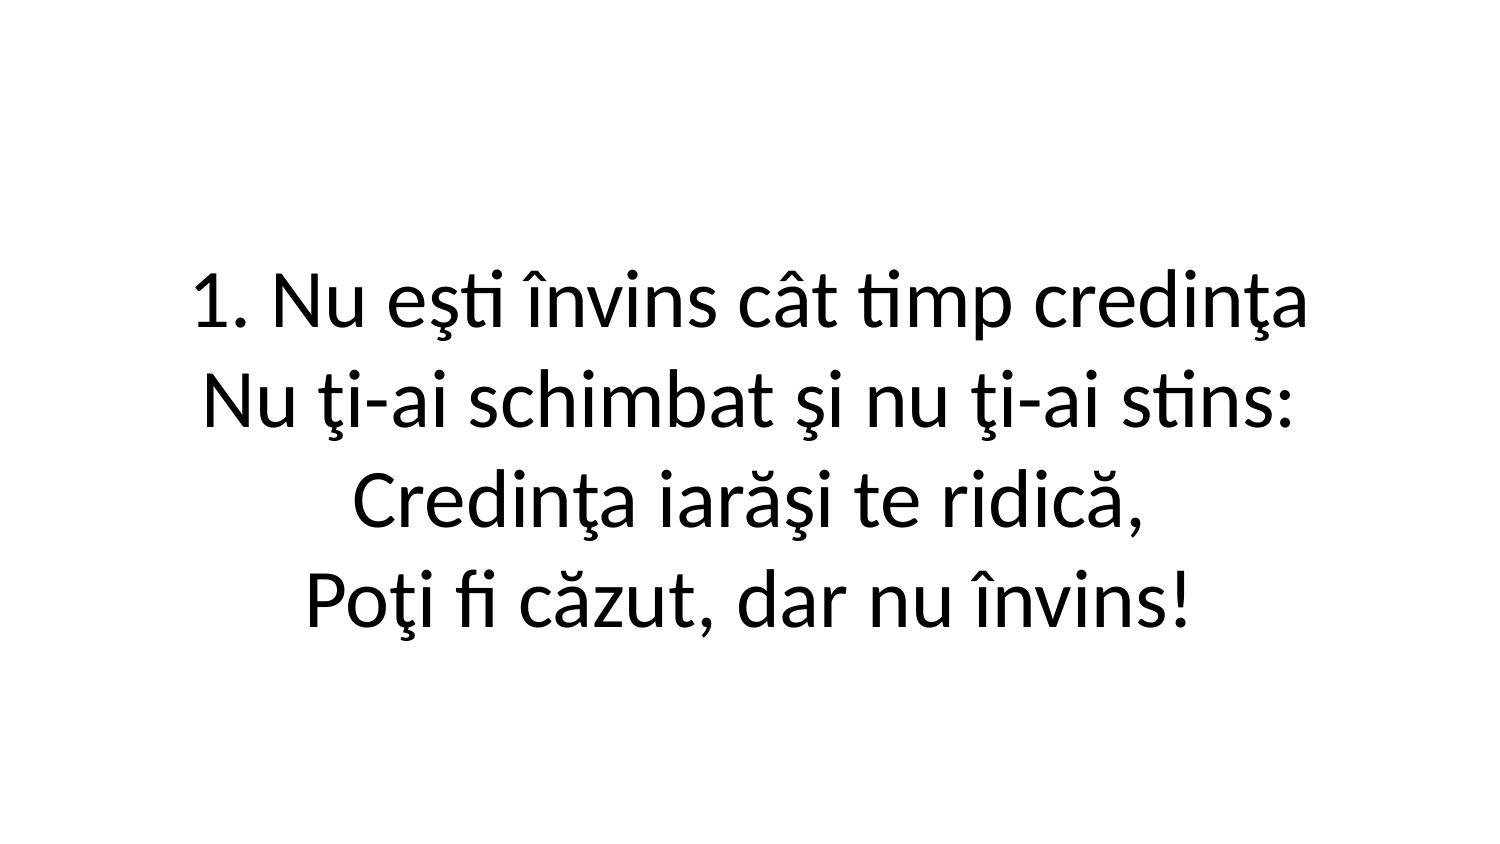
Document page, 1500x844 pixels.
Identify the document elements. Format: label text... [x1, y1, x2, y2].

text_box 1. Nu eşti învins cât timp credinţa Nu ţi-ai schimbat şi nu ţi-ai stins: Credinţa iarăşi te ridică, Poţi fi căzut, dar nu învins! [173, 192, 1327, 652]
